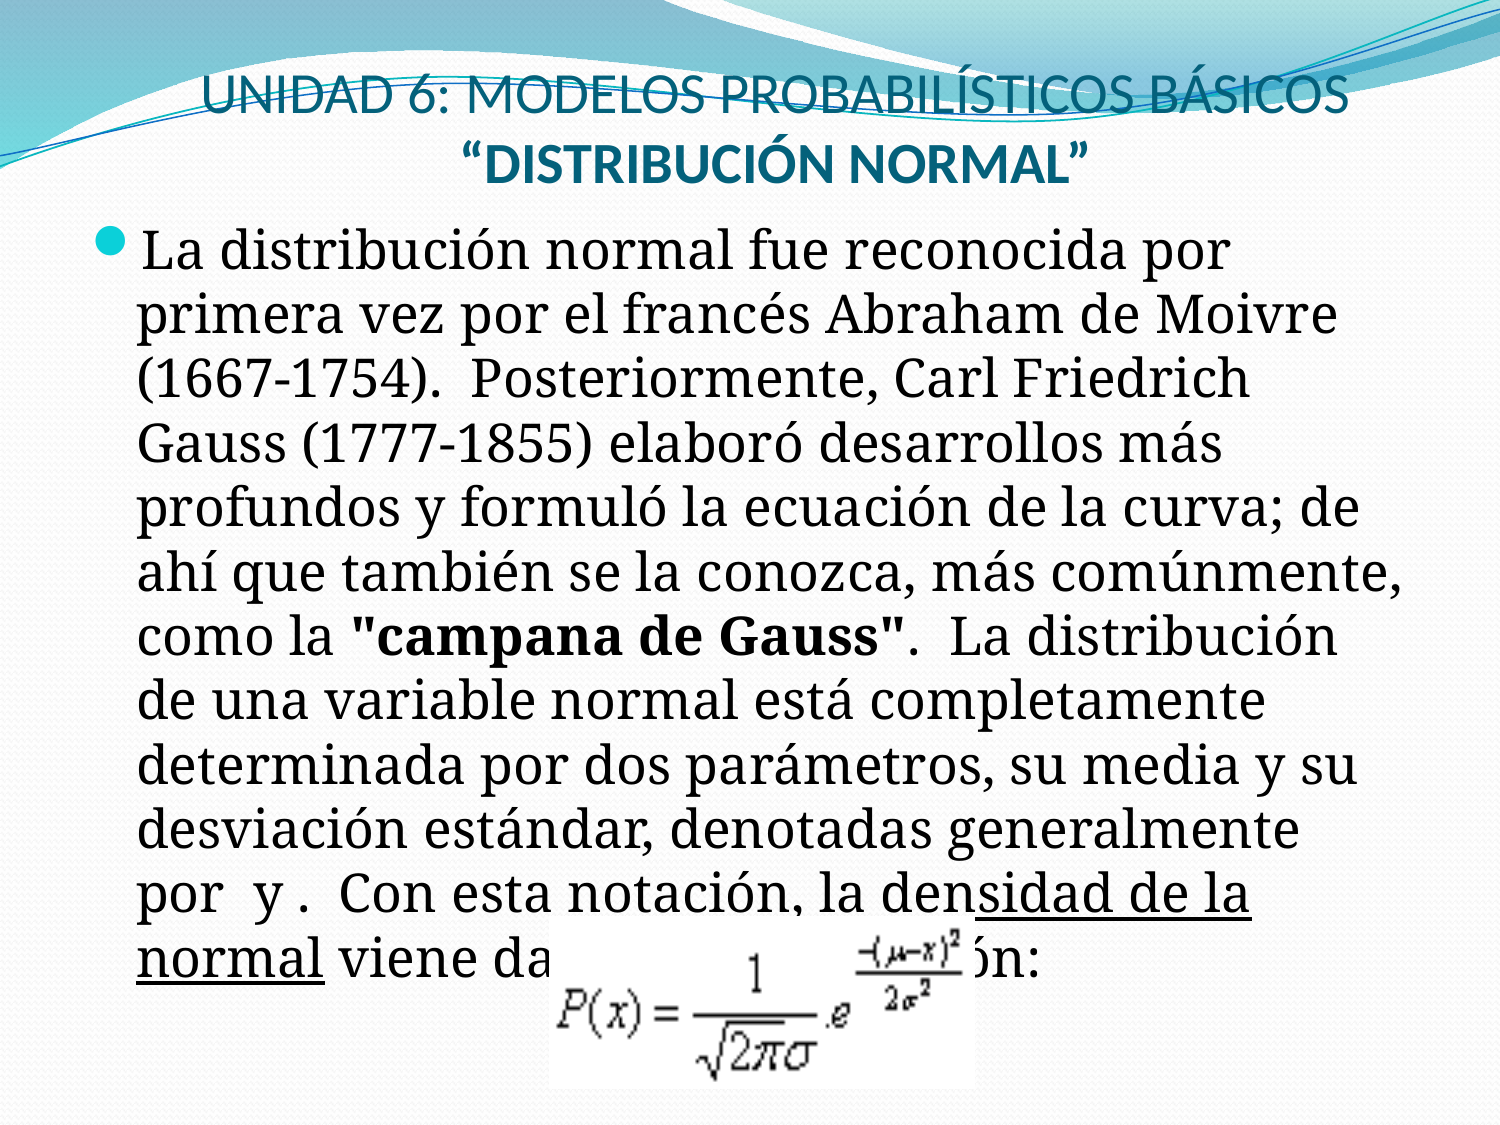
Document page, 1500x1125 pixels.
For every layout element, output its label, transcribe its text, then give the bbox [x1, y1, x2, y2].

list La distribución normal fue reconocida por primera vez por el francés Abraham de Moivre (1667-1754). Posteriormente, Carl Friedrich Gauss (1777-1855) elaboró desarrollos más profundos y formuló la ecuación de la curva; de ahí que también se la conozca, más comúnmente, como la "campana de Gauss". La distribución de una variable normal está completamente determinada por dos parámetros, su media y su desviación estándar, denotadas generalmente por y . Con esta notación, la densidad de la normal viene dada por la ecuación: [76, 208, 1427, 1059]
picture [548, 916, 975, 1089]
title UNIDAD 6: MODELOS PROBABILÍSTICOS BÁSICOS “DISTRIBUCIÓN NORMAL” [100, 42, 1451, 195]
